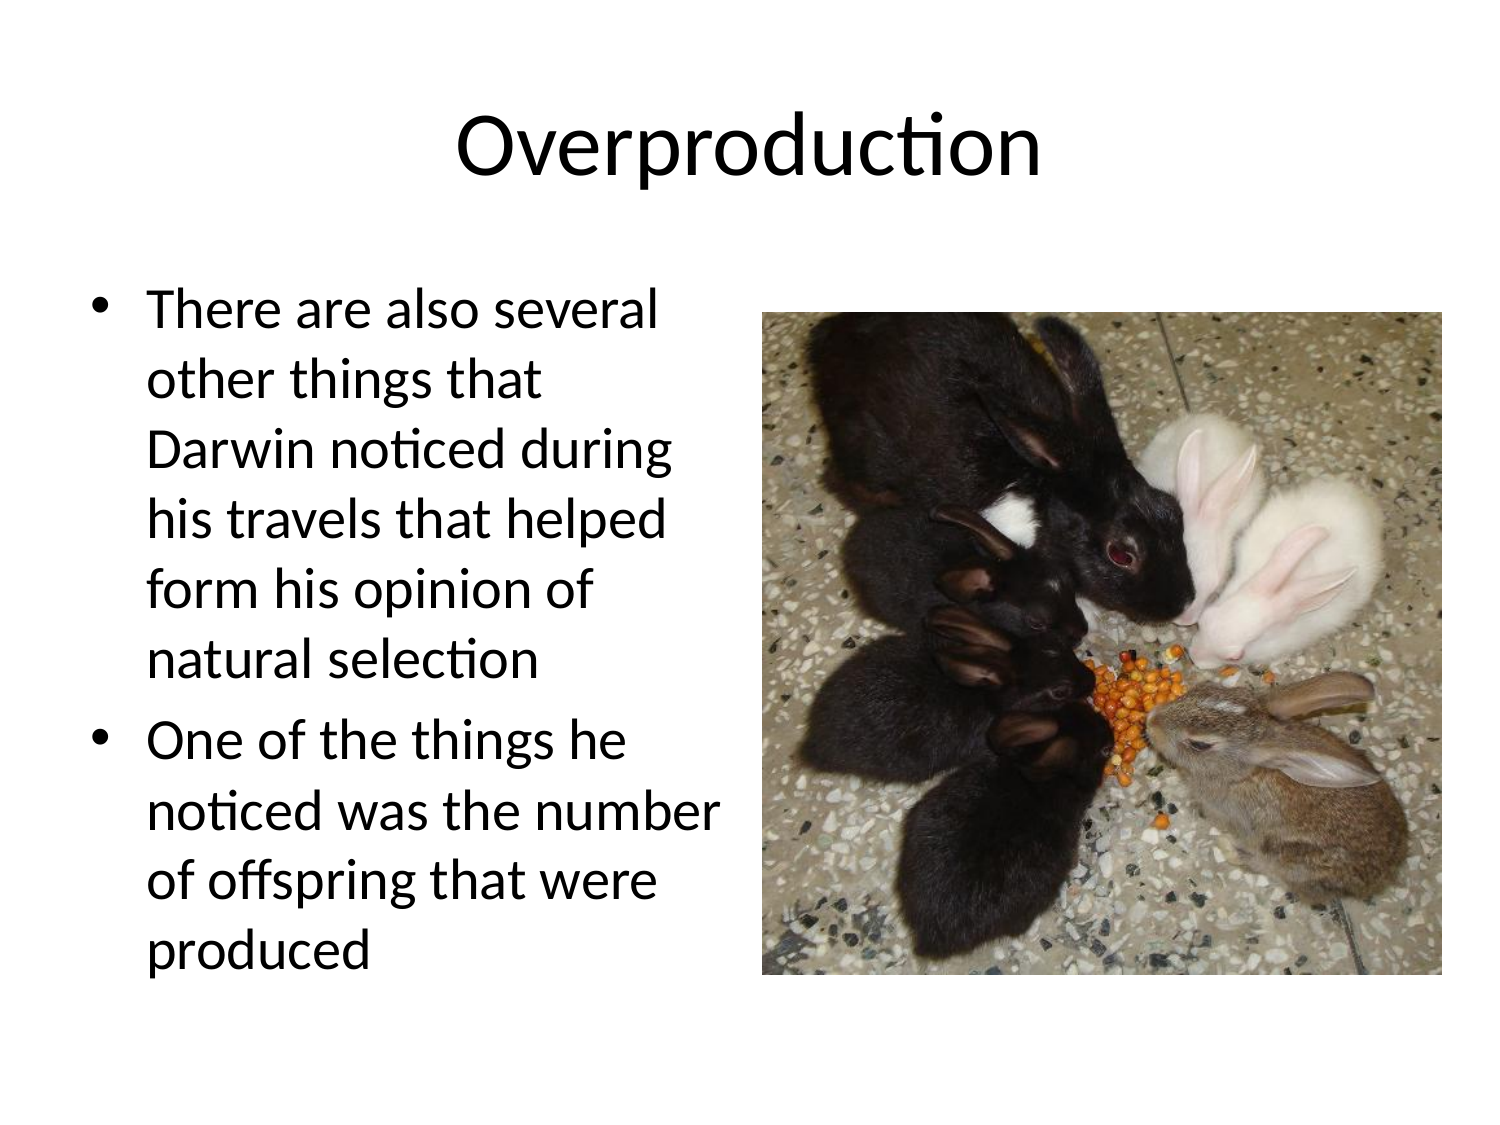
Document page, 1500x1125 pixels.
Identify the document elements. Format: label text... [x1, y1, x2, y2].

list There are also several other things that Darwin noticed during his travels that helped form his opinion of natural selection One of the things he noticed was the number of offspring that were produced [75, 262, 738, 1005]
title Overproduction [75, 45, 1425, 233]
picture [762, 312, 1443, 976]
